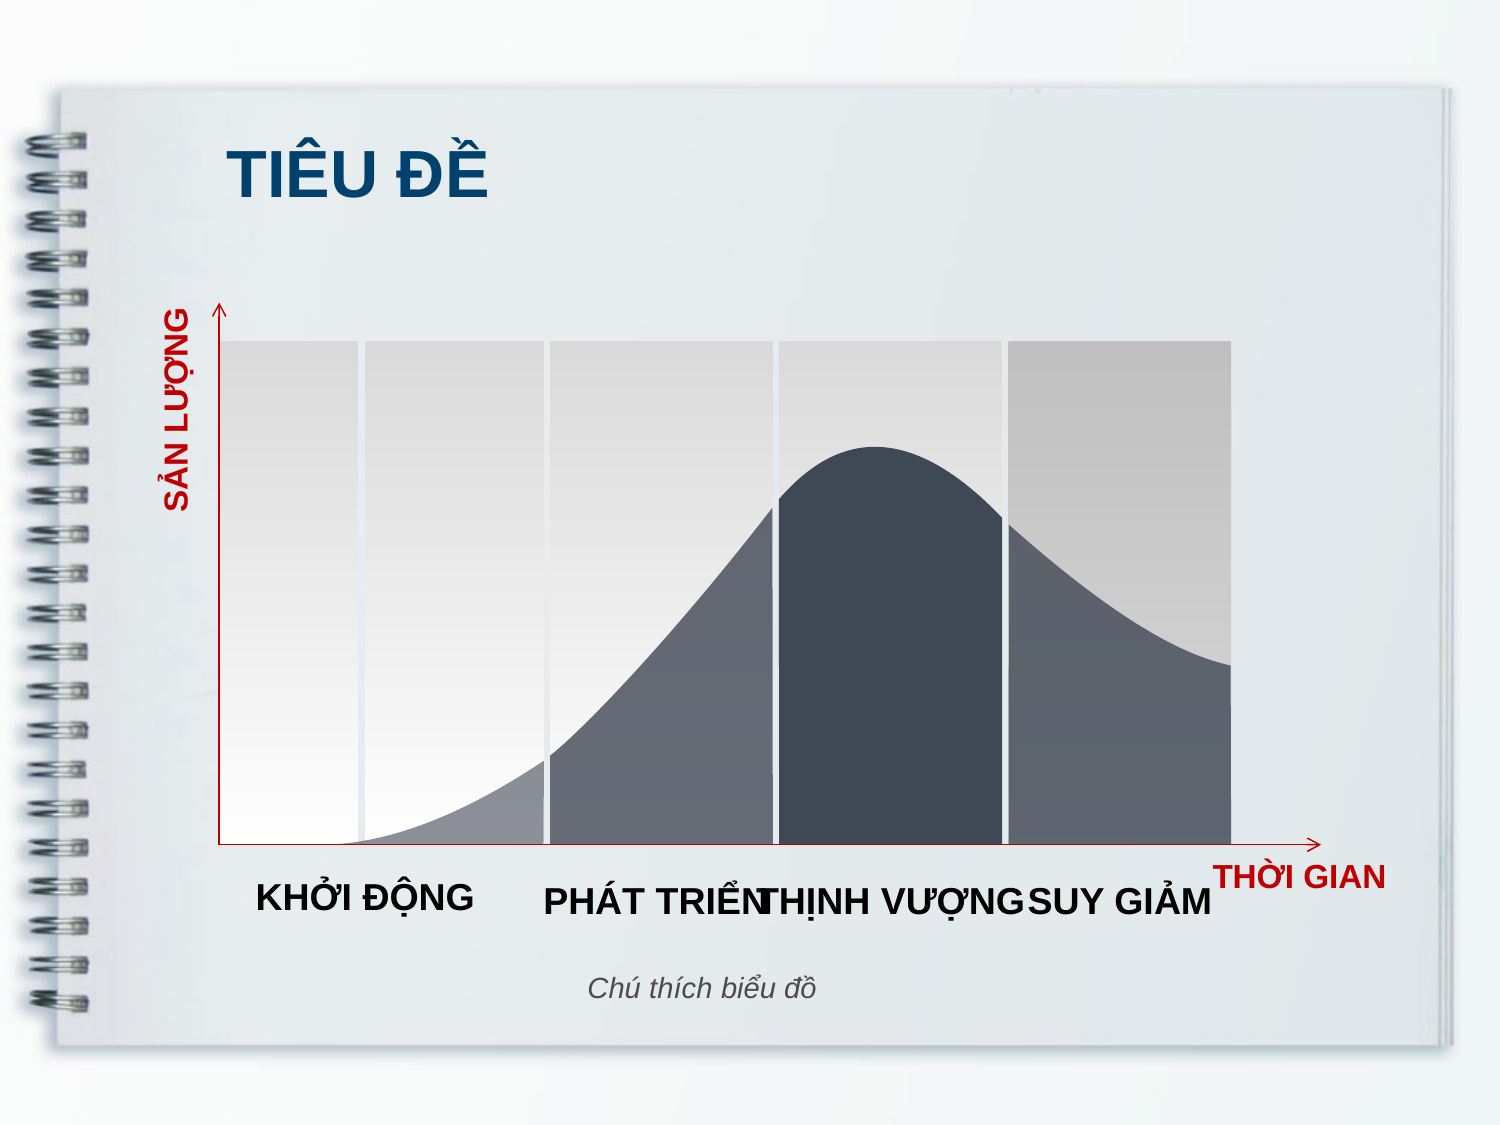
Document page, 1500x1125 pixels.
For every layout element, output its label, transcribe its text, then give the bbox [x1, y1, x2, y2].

picture [0, 0, 1500, 1125]
text_box Chú thích biểu đồ [572, 961, 833, 1012]
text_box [146, 302, 1389, 931]
text_box TIÊU ĐỀ [211, 123, 505, 219]
